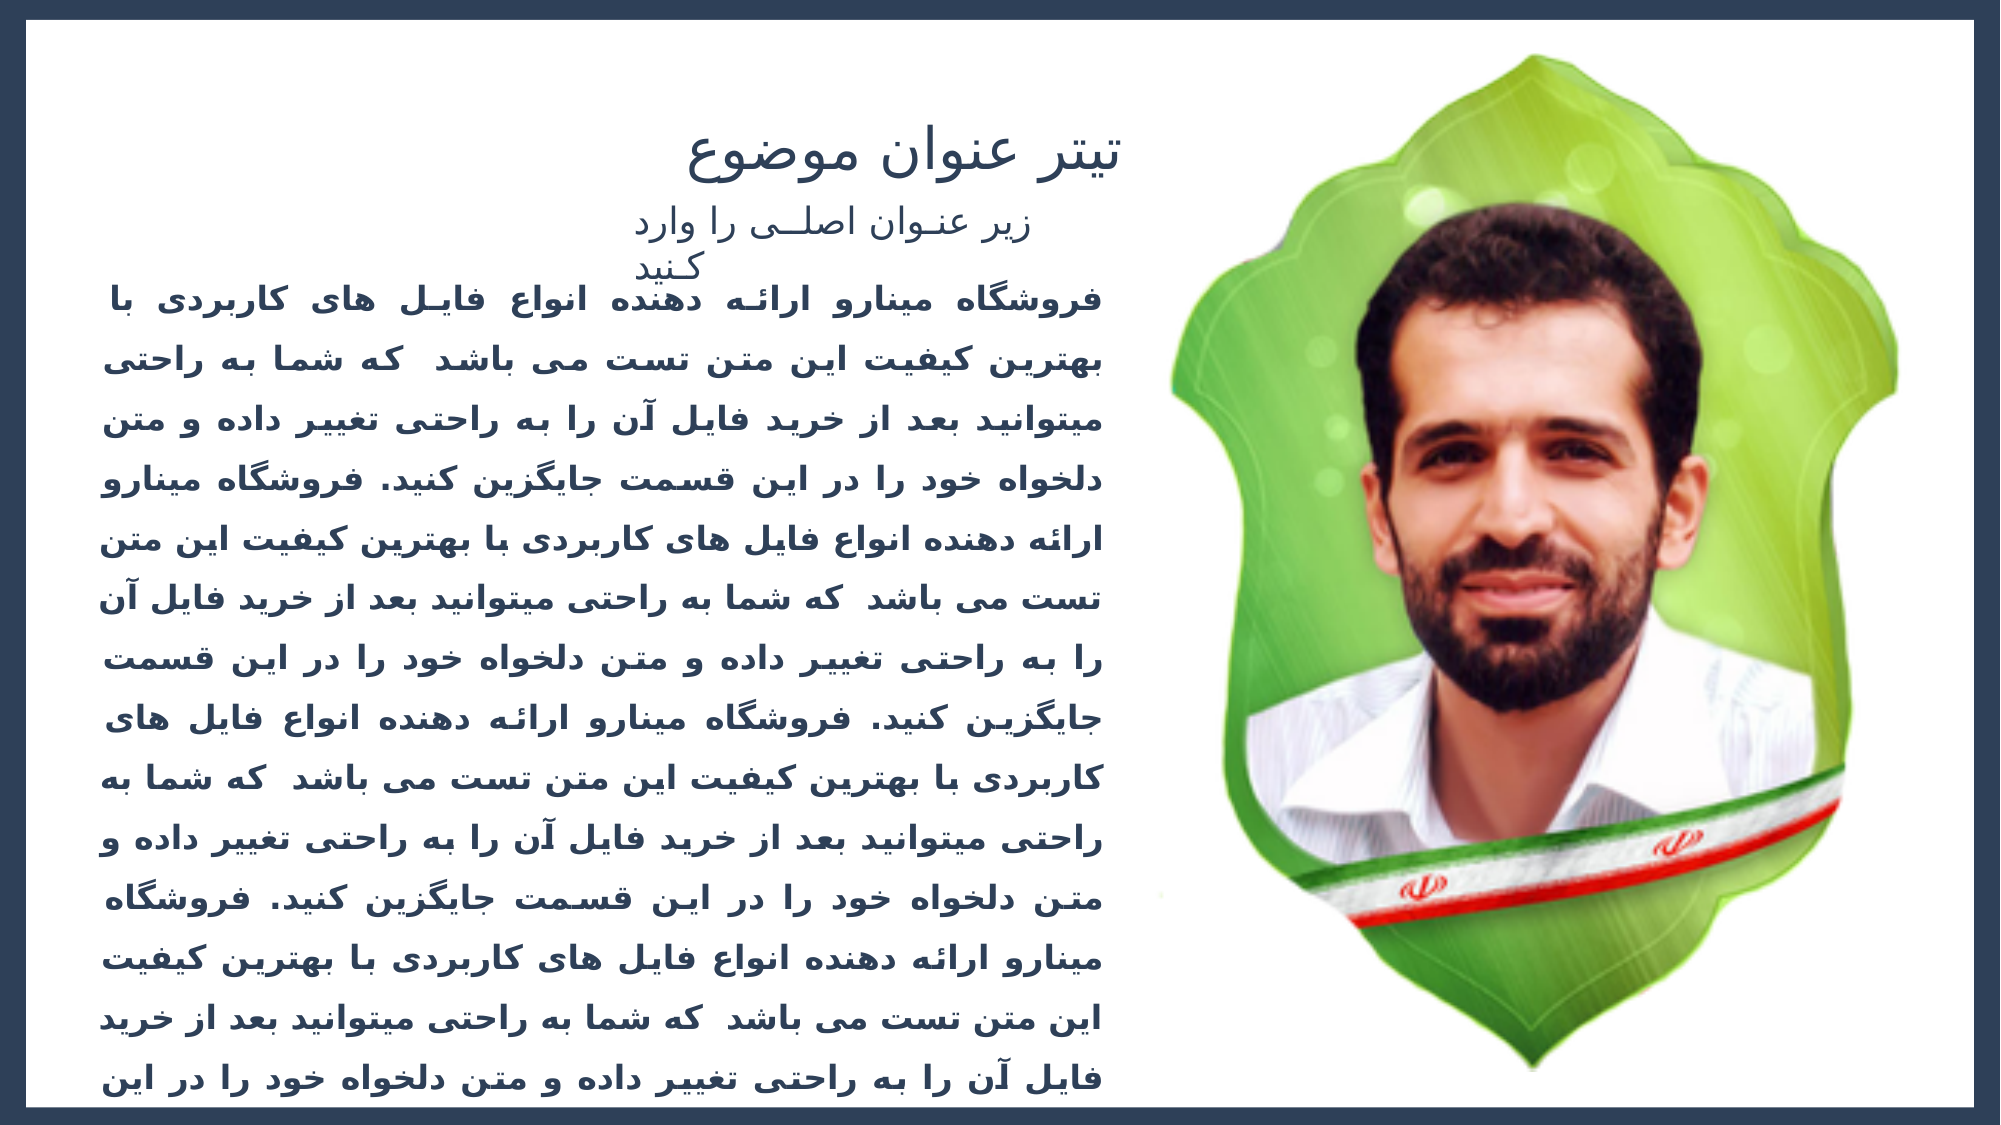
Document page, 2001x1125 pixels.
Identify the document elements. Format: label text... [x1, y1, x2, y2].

picture [1021, 52, 2000, 1072]
text_box تیتر عنوان موضوع [671, 103, 1021, 259]
text_box فروشگاه مینارو ارائه دهنده انواع فایل های کاربردی با بهترین کیفیت این متن تست می باشد که شما به راحتی میتوانید بعد از خرید فایل آن را به راحتی تغییر داده و متن دلخواه خود را در این قسمت جایگزین کنید. فروشگاه مینارو ارائه دهنده انواع فایل های کاربردی با بهترین کیفیت این متن تست می باشد که شما به راحتی میتوانید بعد از خرید فایل آن را به راحتی تغییر داده و متن دلخواه خود را در این قسمت جایگزین کنید. فروشگاه مینارو ارائه دهنده انواع فایل های کاربردی با بهترین کیفیت این متن تست می باشد که شما به راحتی میتوانید بعد از خرید فایل آن را به راحتی تغییر داده و متن دلخواه خود را در این قسمت جایگزین کنید. فروشگاه مینارو ارائه دهنده انواع فایل های کاربردی با بهترین کیفیت این متن تست می باشد که شما به راحتی میتوانید بعد از خرید فایل آن را به راحتی تغییر داده و متن دلخواه خود را در این قسمت جایگزین کنید. . فروشگاه مینارو ارائه دهنده انواع فایل های کاربردی با بهترین کیفیت این متن تست می باشد که شما به راحتی میتوانید بعد از خرید فایل آن را به راحتی تغییر داده و متن دلخواه خود را در این قسمت جایگزین کنید. [83, 250, 1119, 1125]
text_box زیر عنـوان اصلــی را وارد کـنید [618, 189, 671, 250]
